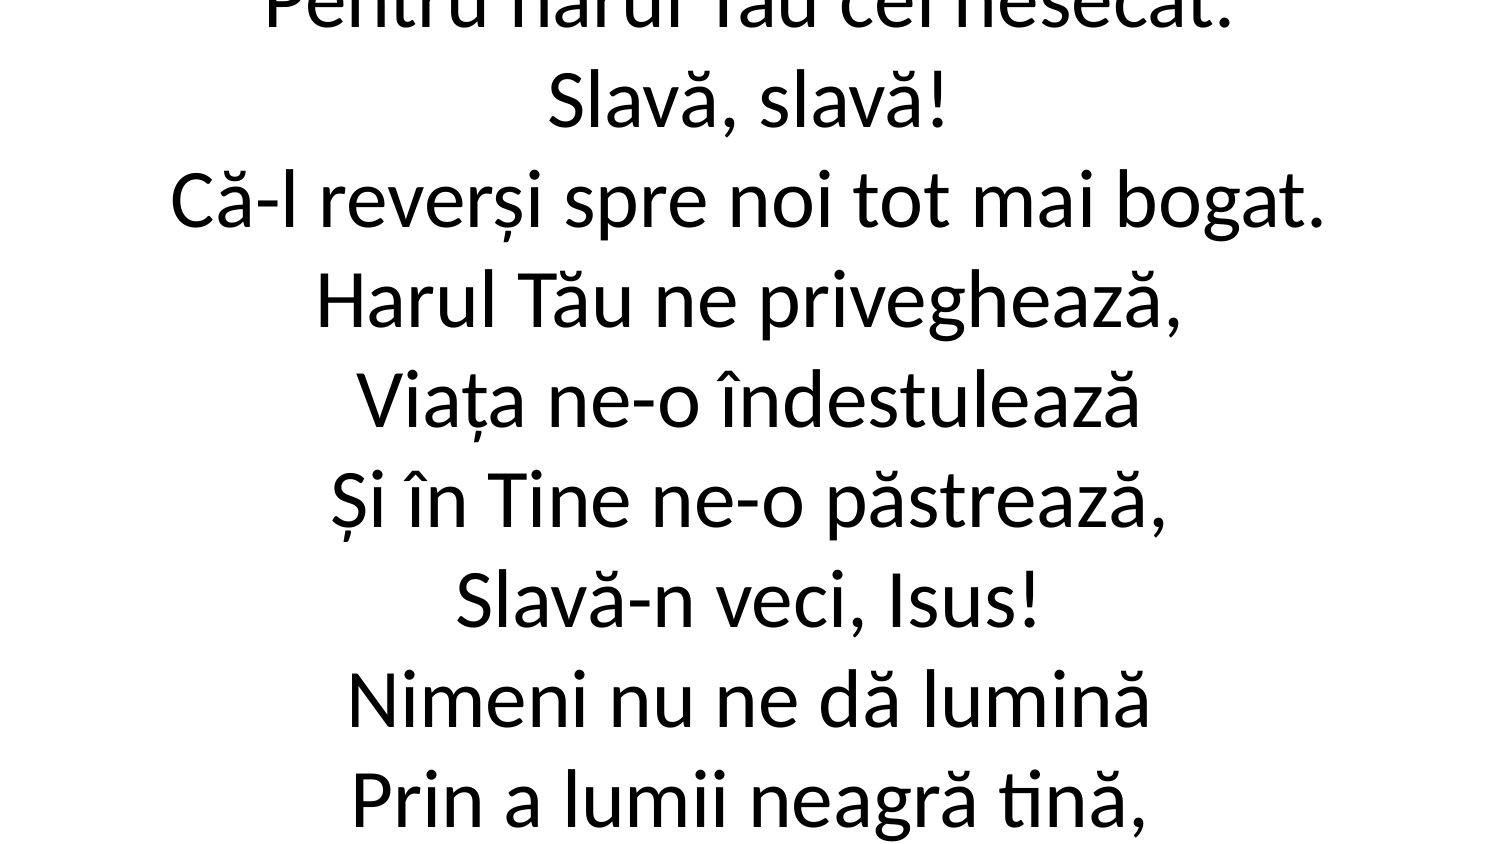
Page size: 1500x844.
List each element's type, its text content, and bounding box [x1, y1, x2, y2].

text_box 2. Slavă, slavă! Pentru harul Tău cel nesecat. Slavă, slavă! Că-l reverși spre noi tot mai bogat. Harul Tău ne priveghează, Viața ne-o îndestulează Și în Tine ne-o păstrează, Slavă-n veci, Isus! Nimeni nu ne dă lumină Prin a lumii neagră tină, Să pășim pe calea lină, Decât Tu, Isus! [155, 0, 1344, 844]
